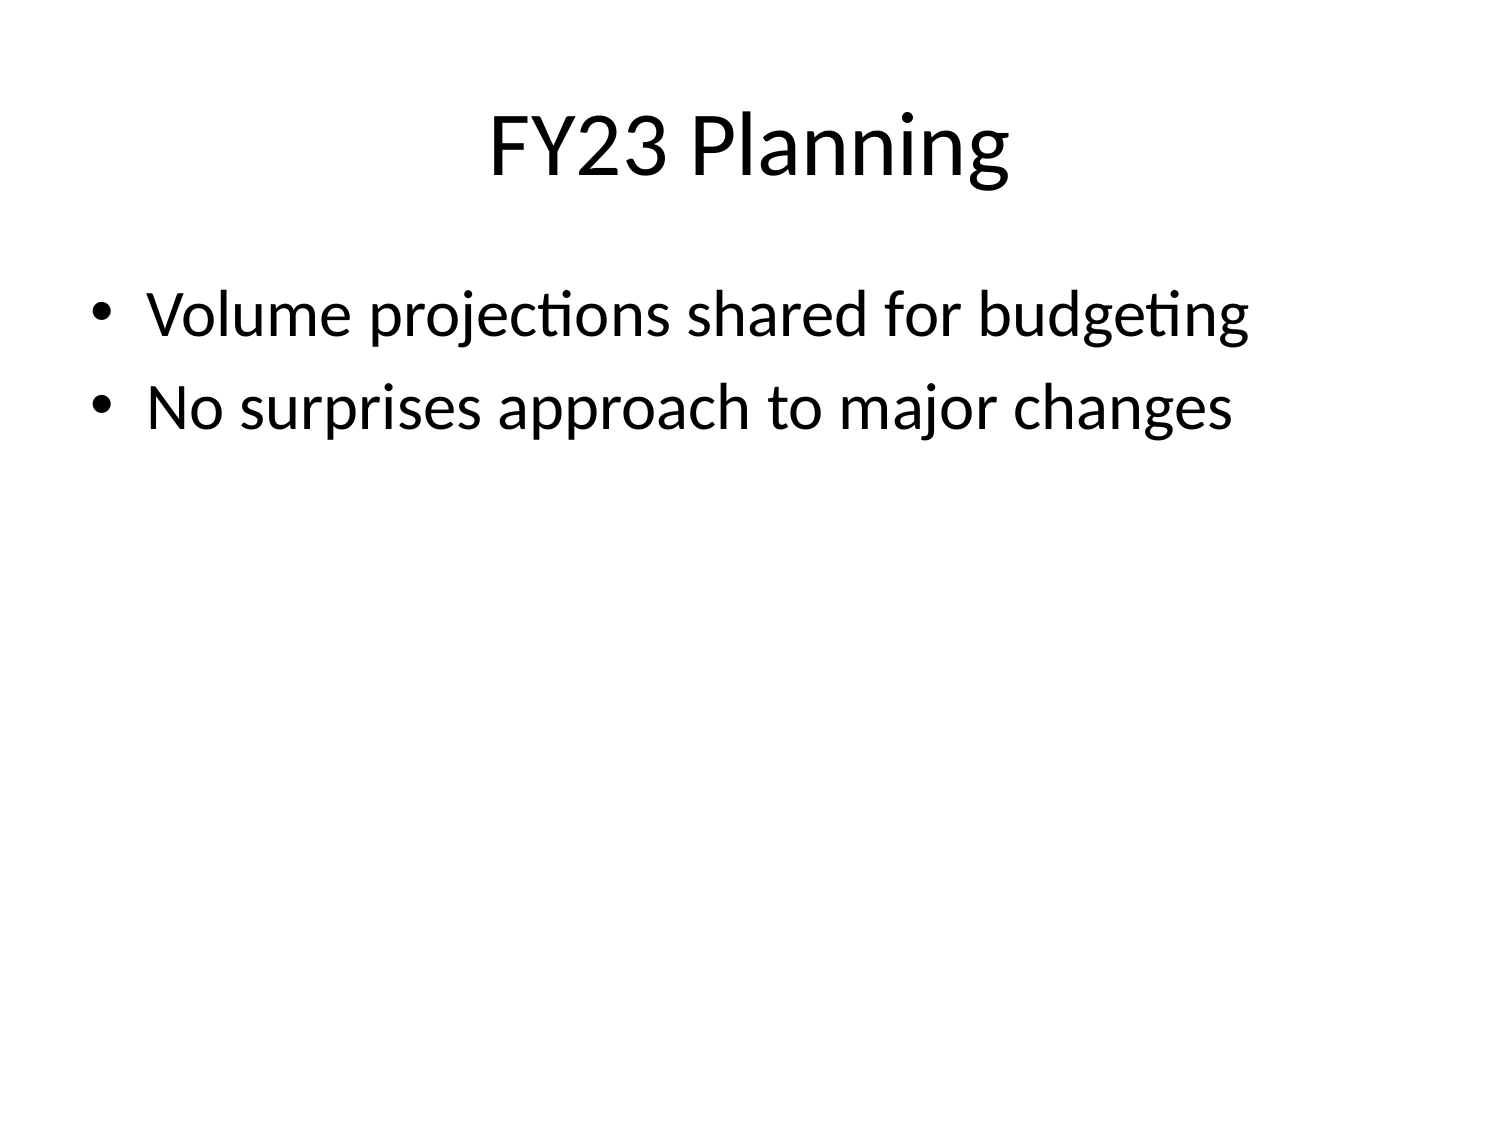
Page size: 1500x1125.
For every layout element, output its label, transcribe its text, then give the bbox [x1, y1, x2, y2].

title FY23 Planning [75, 45, 1425, 233]
list Volume projections shared for budgeting No surprises approach to major changes [75, 262, 1425, 1005]
